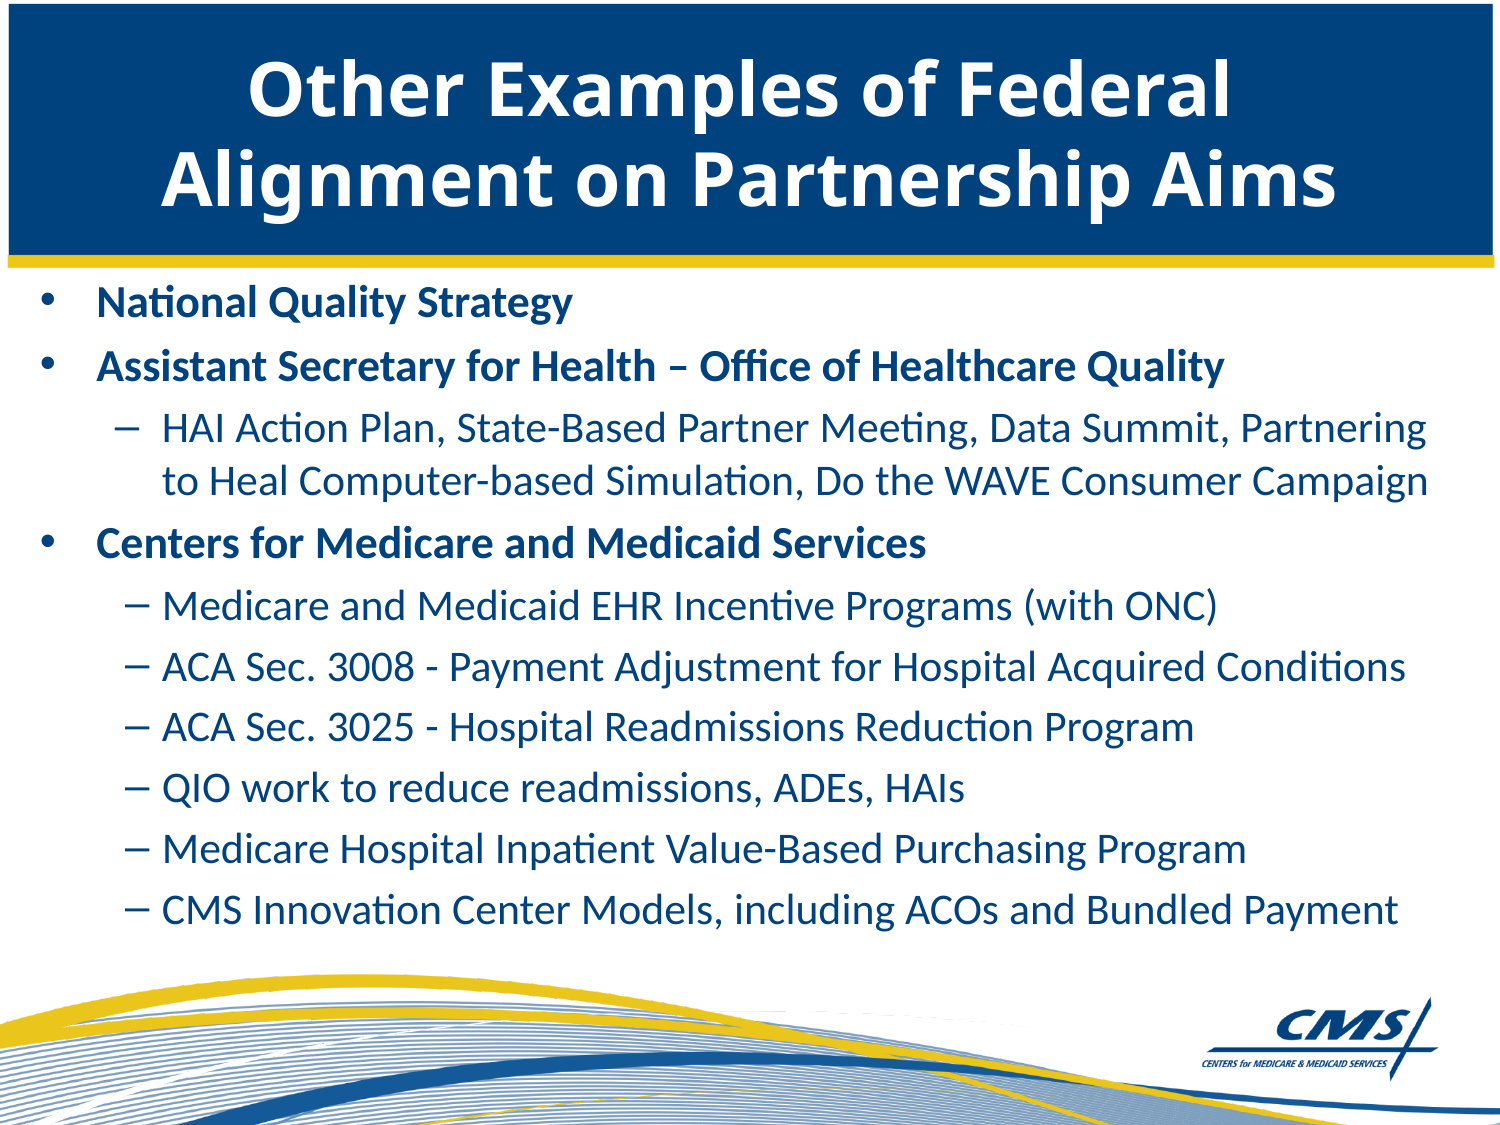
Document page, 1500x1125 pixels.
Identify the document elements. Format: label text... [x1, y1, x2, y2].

title Other Examples of Federal Alignment on Partnership Aims [0, 0, 1500, 265]
picture [0, 265, 1500, 1125]
list National Quality Strategy Assistant Secretary for Health – Office of Healthcare Quality HAI Action Plan, State-Based Partner Meeting, Data Summit, Partnering to Heal Computer-based Simulation, Do the WAVE Consumer Campaign Centers for Medicare and Medicaid Services Medicare and Medicaid EHR Incentive Programs (with ONC) ACA Sec. 3008 - Payment Adjustment for Hospital Acquired Conditions ACA Sec. 3025 - Hospital Readmissions Reduction Program QIO work to reduce readmissions, ADEs, HAIs Medicare Hospital Inpatient Value-Based Purchasing Program CMS Innovation Center Models, including ACOs and Bundled Payment [24, 265, 1476, 1013]
